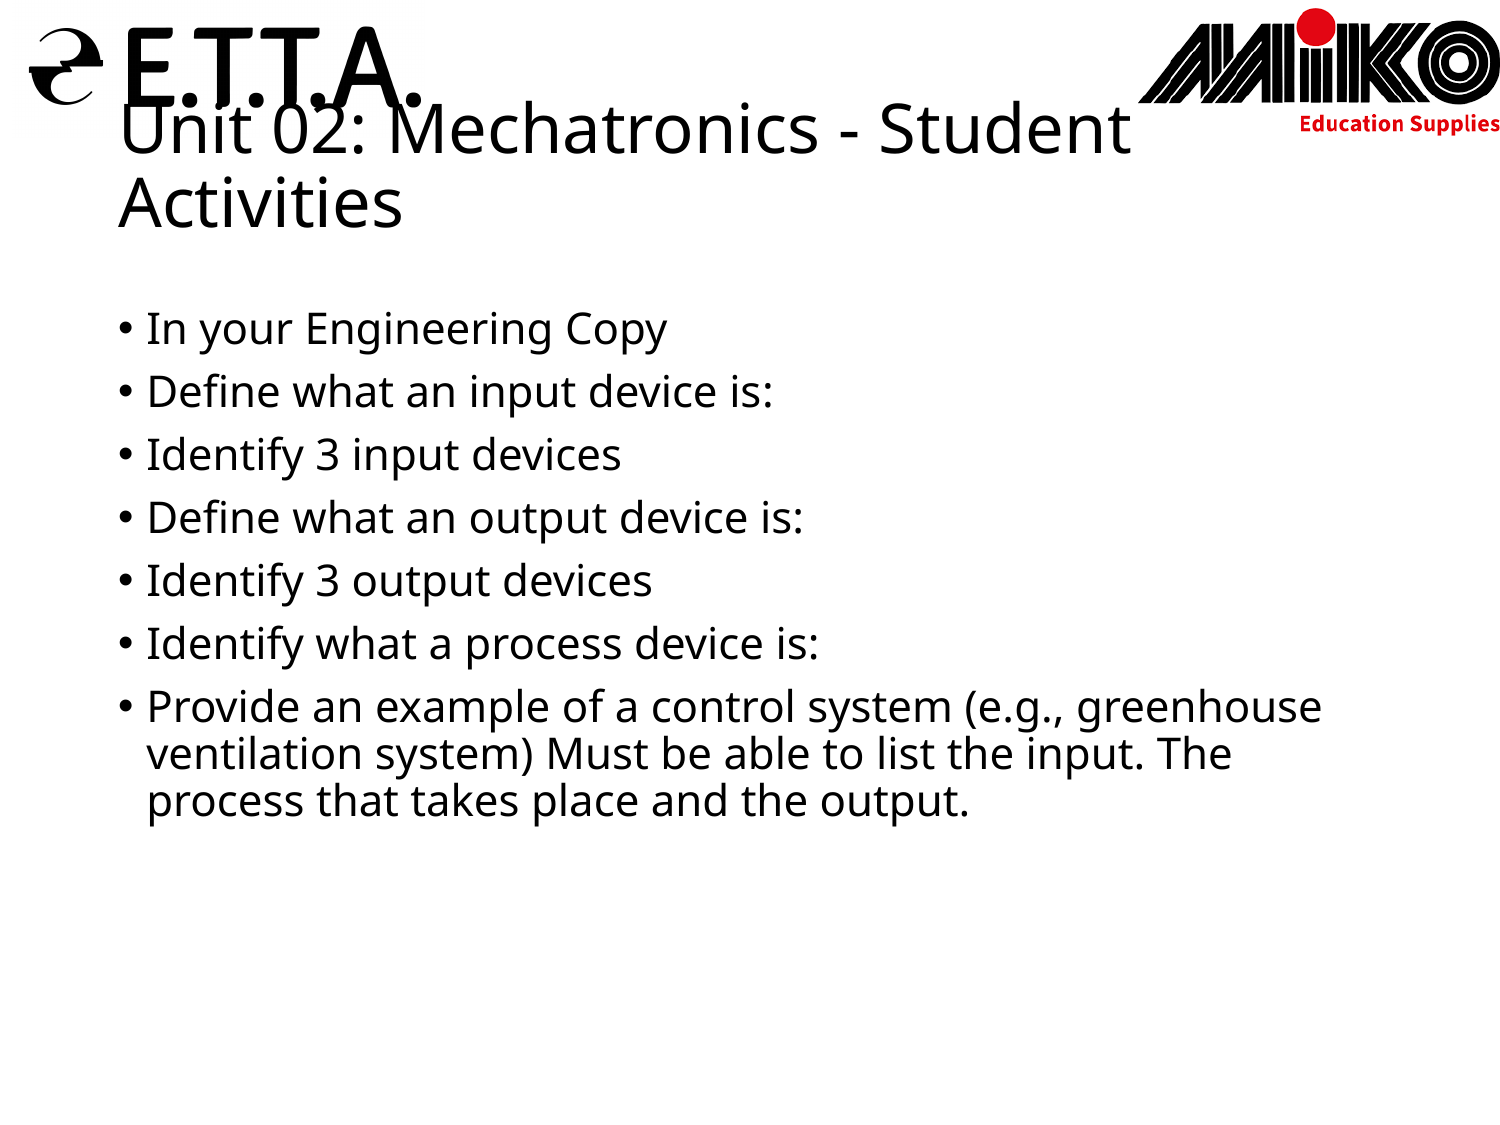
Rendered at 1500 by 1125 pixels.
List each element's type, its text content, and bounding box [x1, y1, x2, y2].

list In your Engineering Copy Define what an input device is: Identify 3 input devices Define what an output device is: Identify 3 output devices Identify what a process device is: Provide an example of a control system (e.g., greenhouse ventilation system) Must be able to list the input. The process that takes place and the output. [103, 299, 1397, 1014]
picture [1138, 8, 1500, 140]
picture [12, 0, 425, 138]
title Unit 02: Mechatronics - Student Activities [103, 59, 1397, 278]
